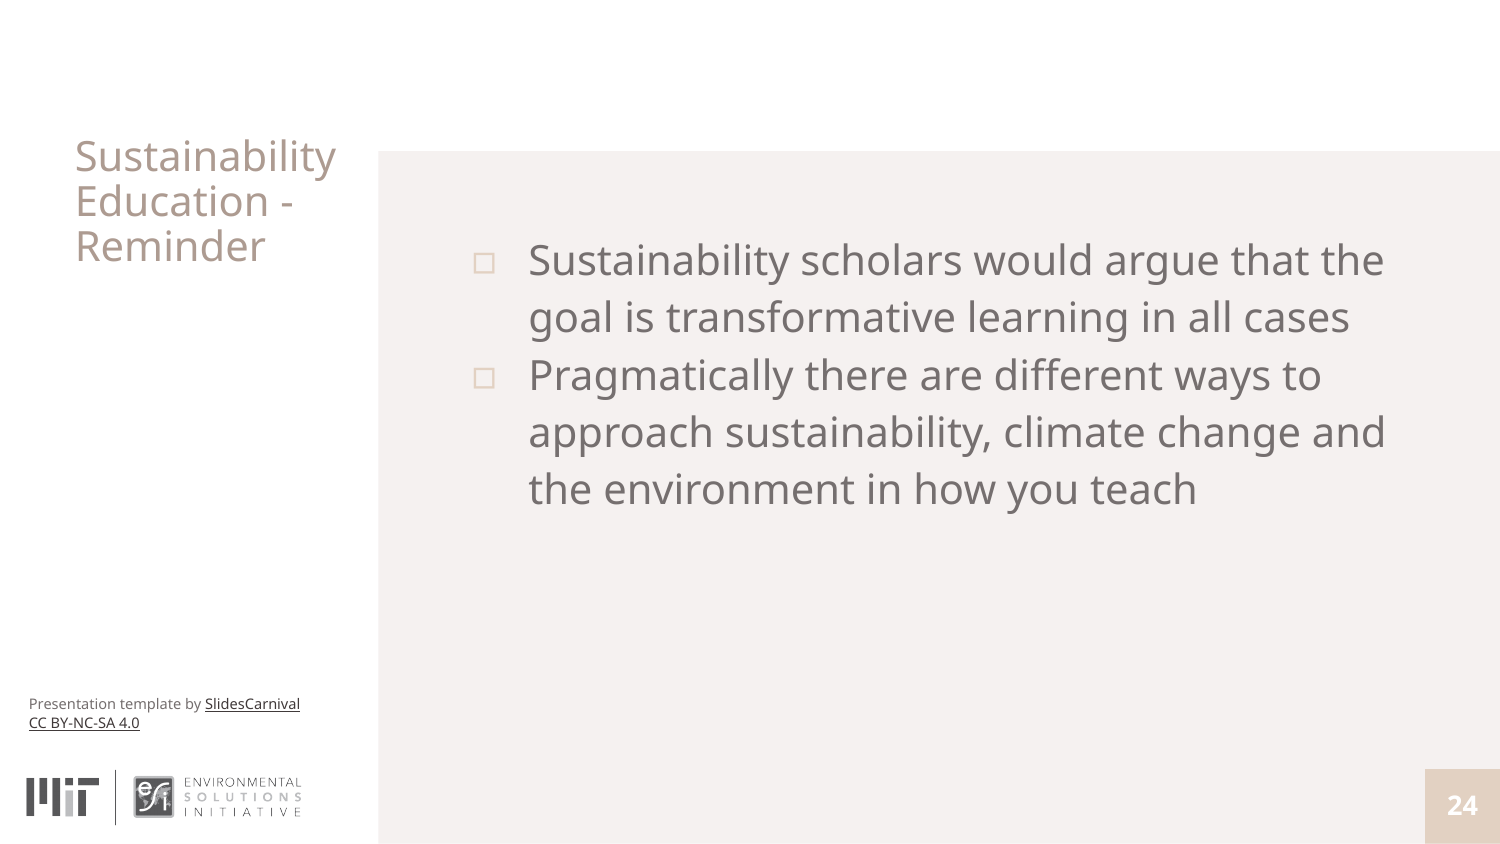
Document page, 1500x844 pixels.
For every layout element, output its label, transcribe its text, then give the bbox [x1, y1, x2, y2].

picture [13, 757, 314, 835]
slide_number 24 [1425, 769, 1500, 844]
list Sustainability scholars would argue that the goal is transformative learning in all cases Pragmatically there are different ways to approach sustainability, climate change and the environment in how you teach [453, 225, 1426, 769]
title Sustainability Education - Reminder [74, 135, 342, 769]
